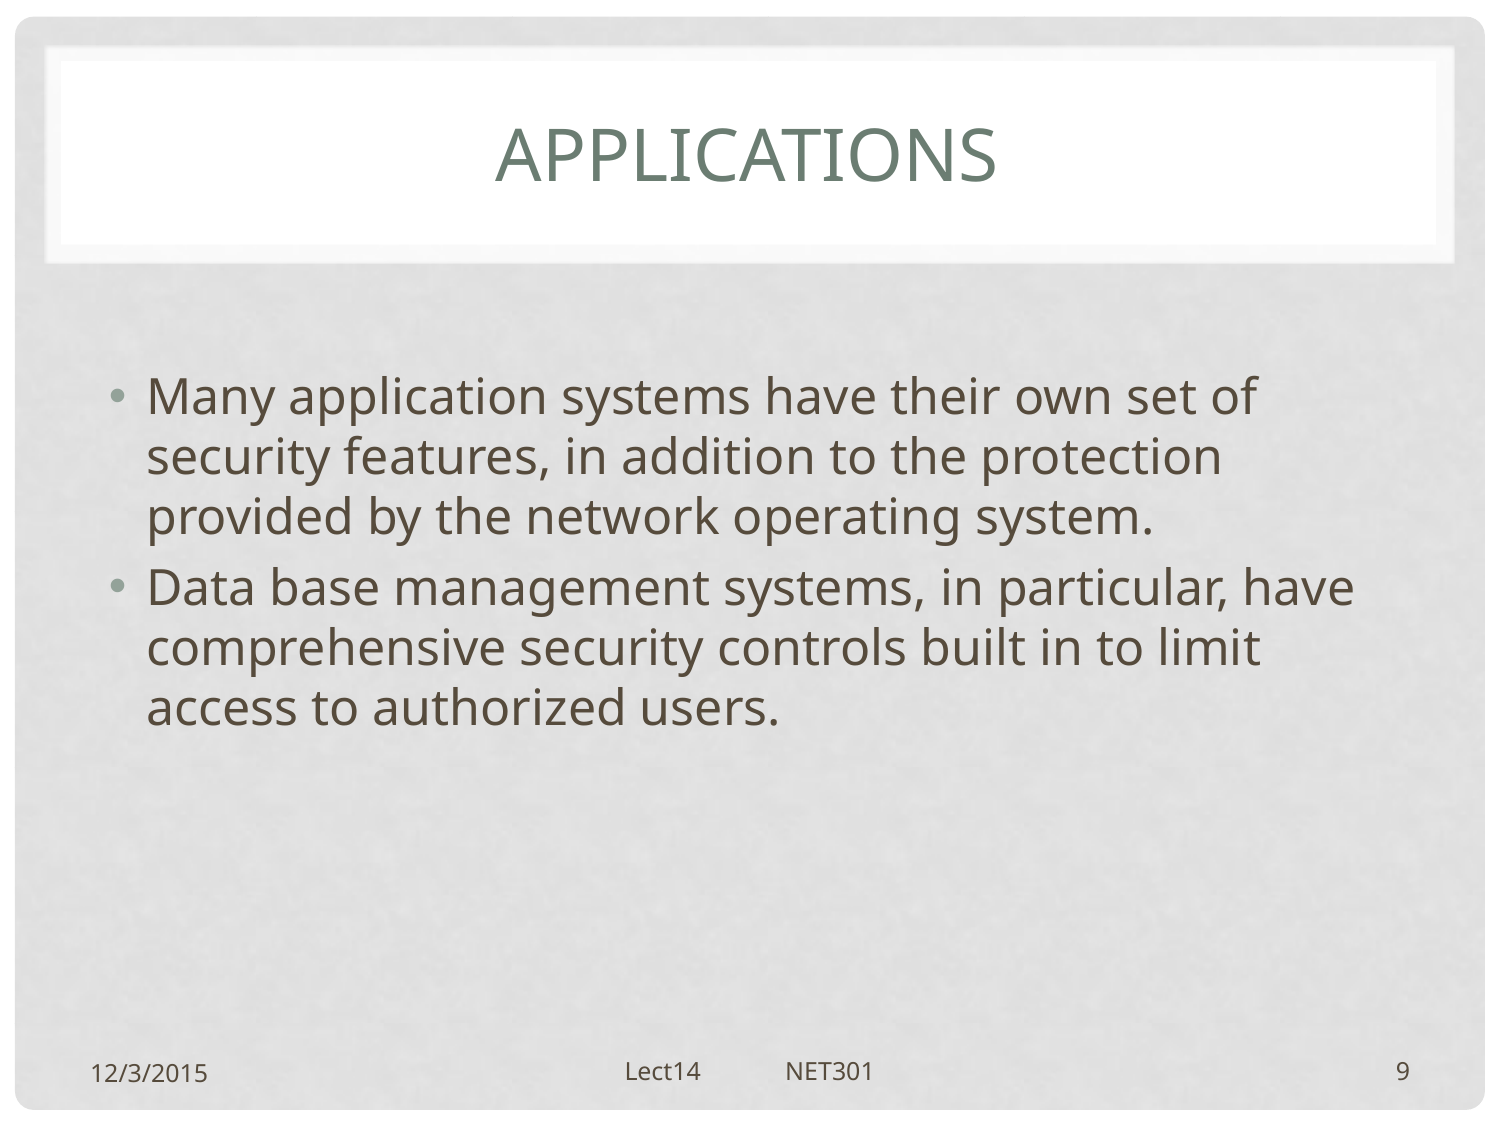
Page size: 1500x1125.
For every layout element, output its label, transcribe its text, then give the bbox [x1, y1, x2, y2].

footer Lect14 NET301 [512, 1042, 988, 1103]
list Many application systems have their own set of security features, in addition to the protection provided by the network operating system. Data base management systems, in particular, have comprehensive security controls built in to limit access to authorized users. [75, 287, 1425, 1005]
slide_number 9 [1074, 1042, 1425, 1103]
title Applications [69, 66, 1425, 238]
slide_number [75, 1042, 425, 1103]
